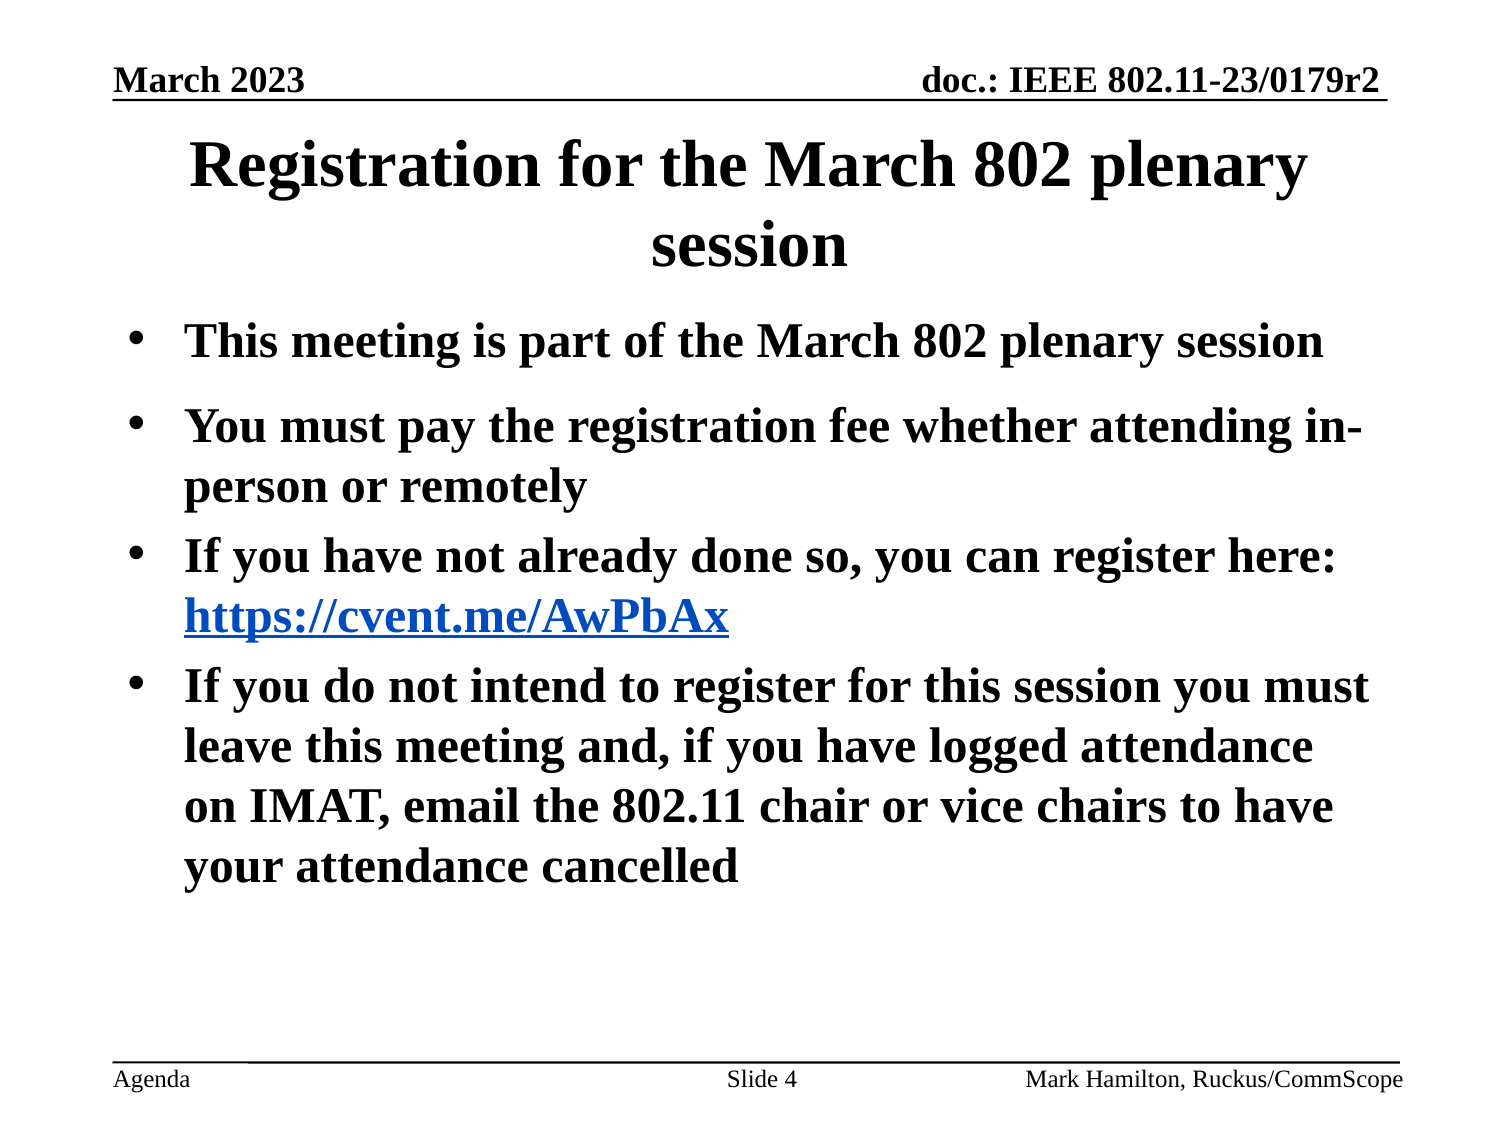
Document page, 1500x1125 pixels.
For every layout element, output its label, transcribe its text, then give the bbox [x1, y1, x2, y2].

list This meeting is part of the March 802 plenary session You must pay the registration fee whether attending in-person or remotely If you have not already done so, you can register here: https://cvent.me/AwPbAx If you do not intend to register for this session you must leave this meeting and, if you have logged attendance on IMAT, email the 802.11 chair or vice chairs to have your attendance cancelled [112, 299, 1388, 1063]
title Registration for the March 802 plenary session [112, 112, 1388, 288]
